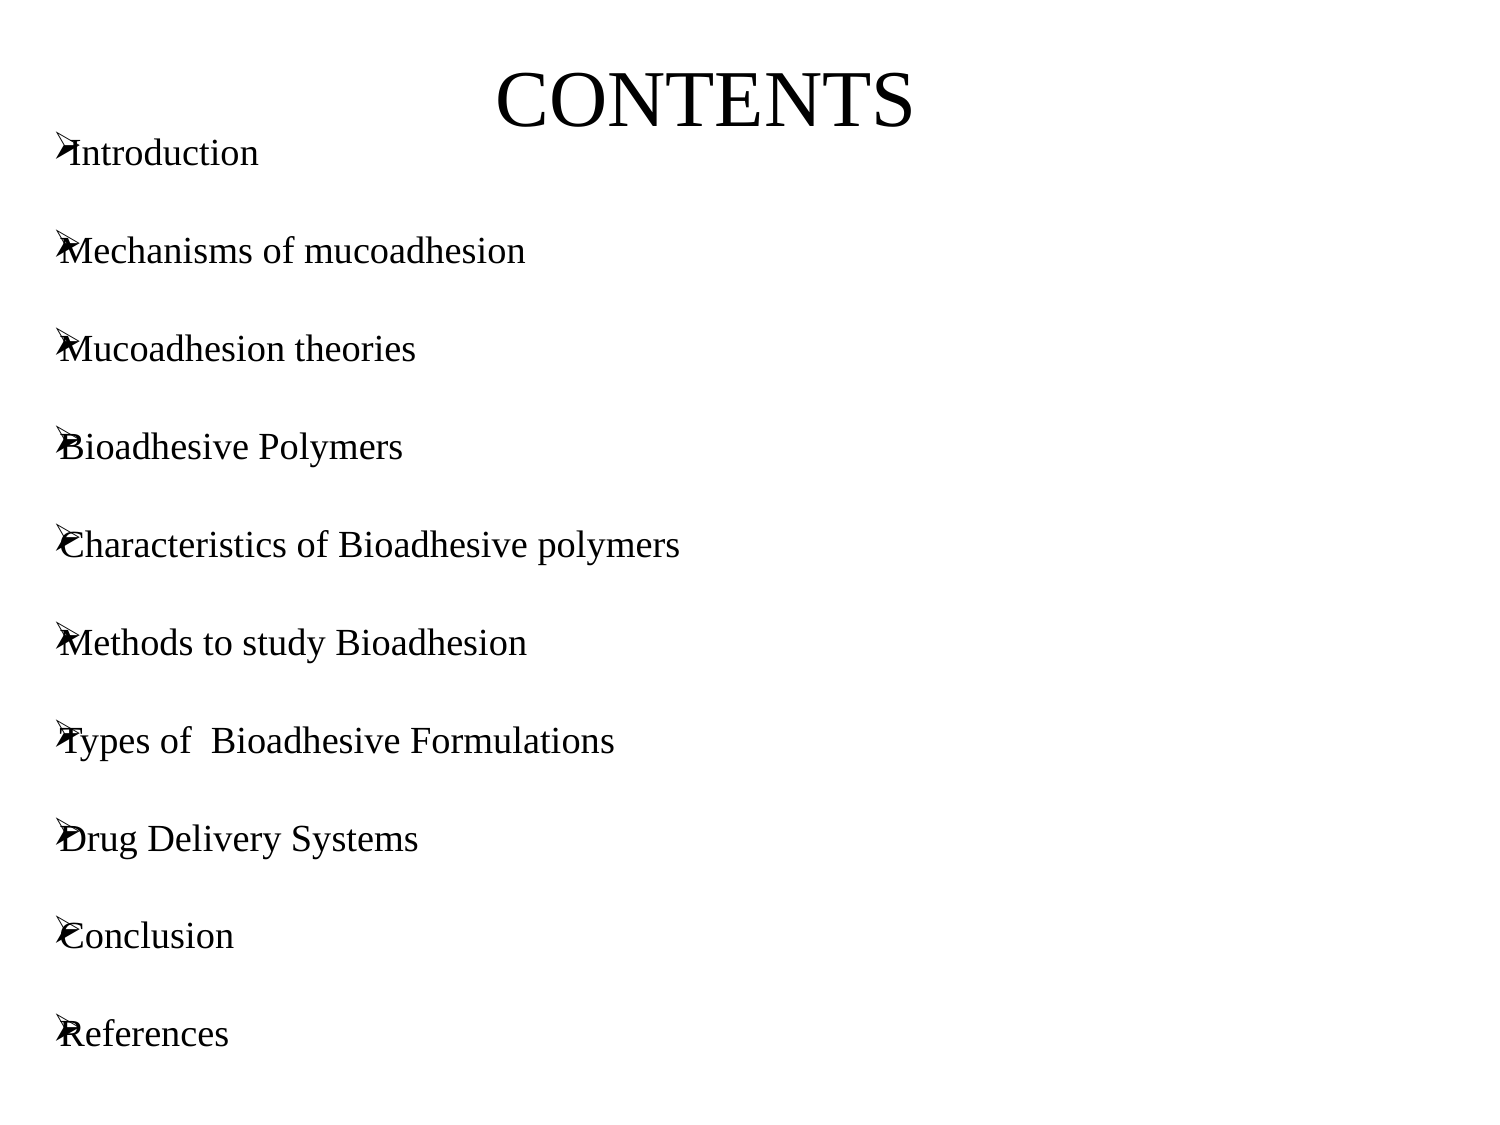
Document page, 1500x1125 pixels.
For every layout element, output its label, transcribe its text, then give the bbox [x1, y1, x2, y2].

title CONTENTS [237, 37, 1175, 125]
subtitle Introduction Mechanisms of mucoadhesion Mucoadhesion theories Bioadhesive Polymers Characteristics of Bioadhesive polymers Methods to study Bioadhesion Types of Bioadhesive Formulations Drug Delivery Systems Conclusion References [37, 125, 1463, 1088]
